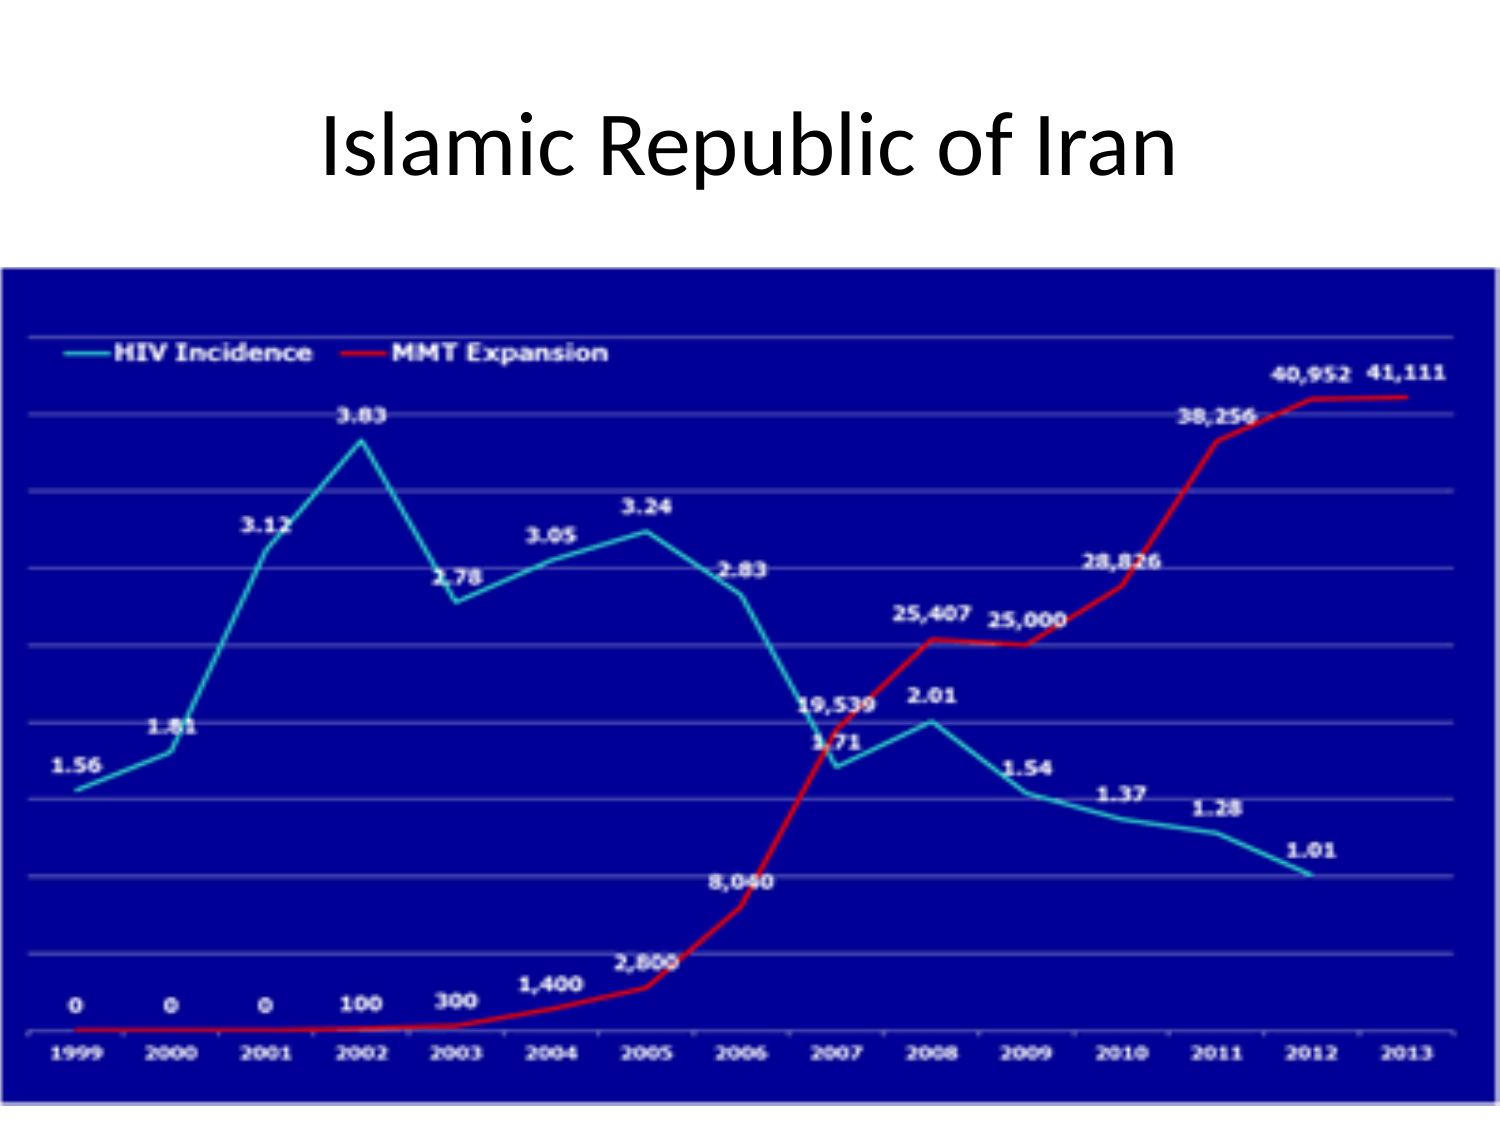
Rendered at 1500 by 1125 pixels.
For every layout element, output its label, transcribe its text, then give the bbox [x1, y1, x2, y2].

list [0, 266, 1500, 1107]
title Islamic Republic of Iran [75, 45, 1425, 233]
